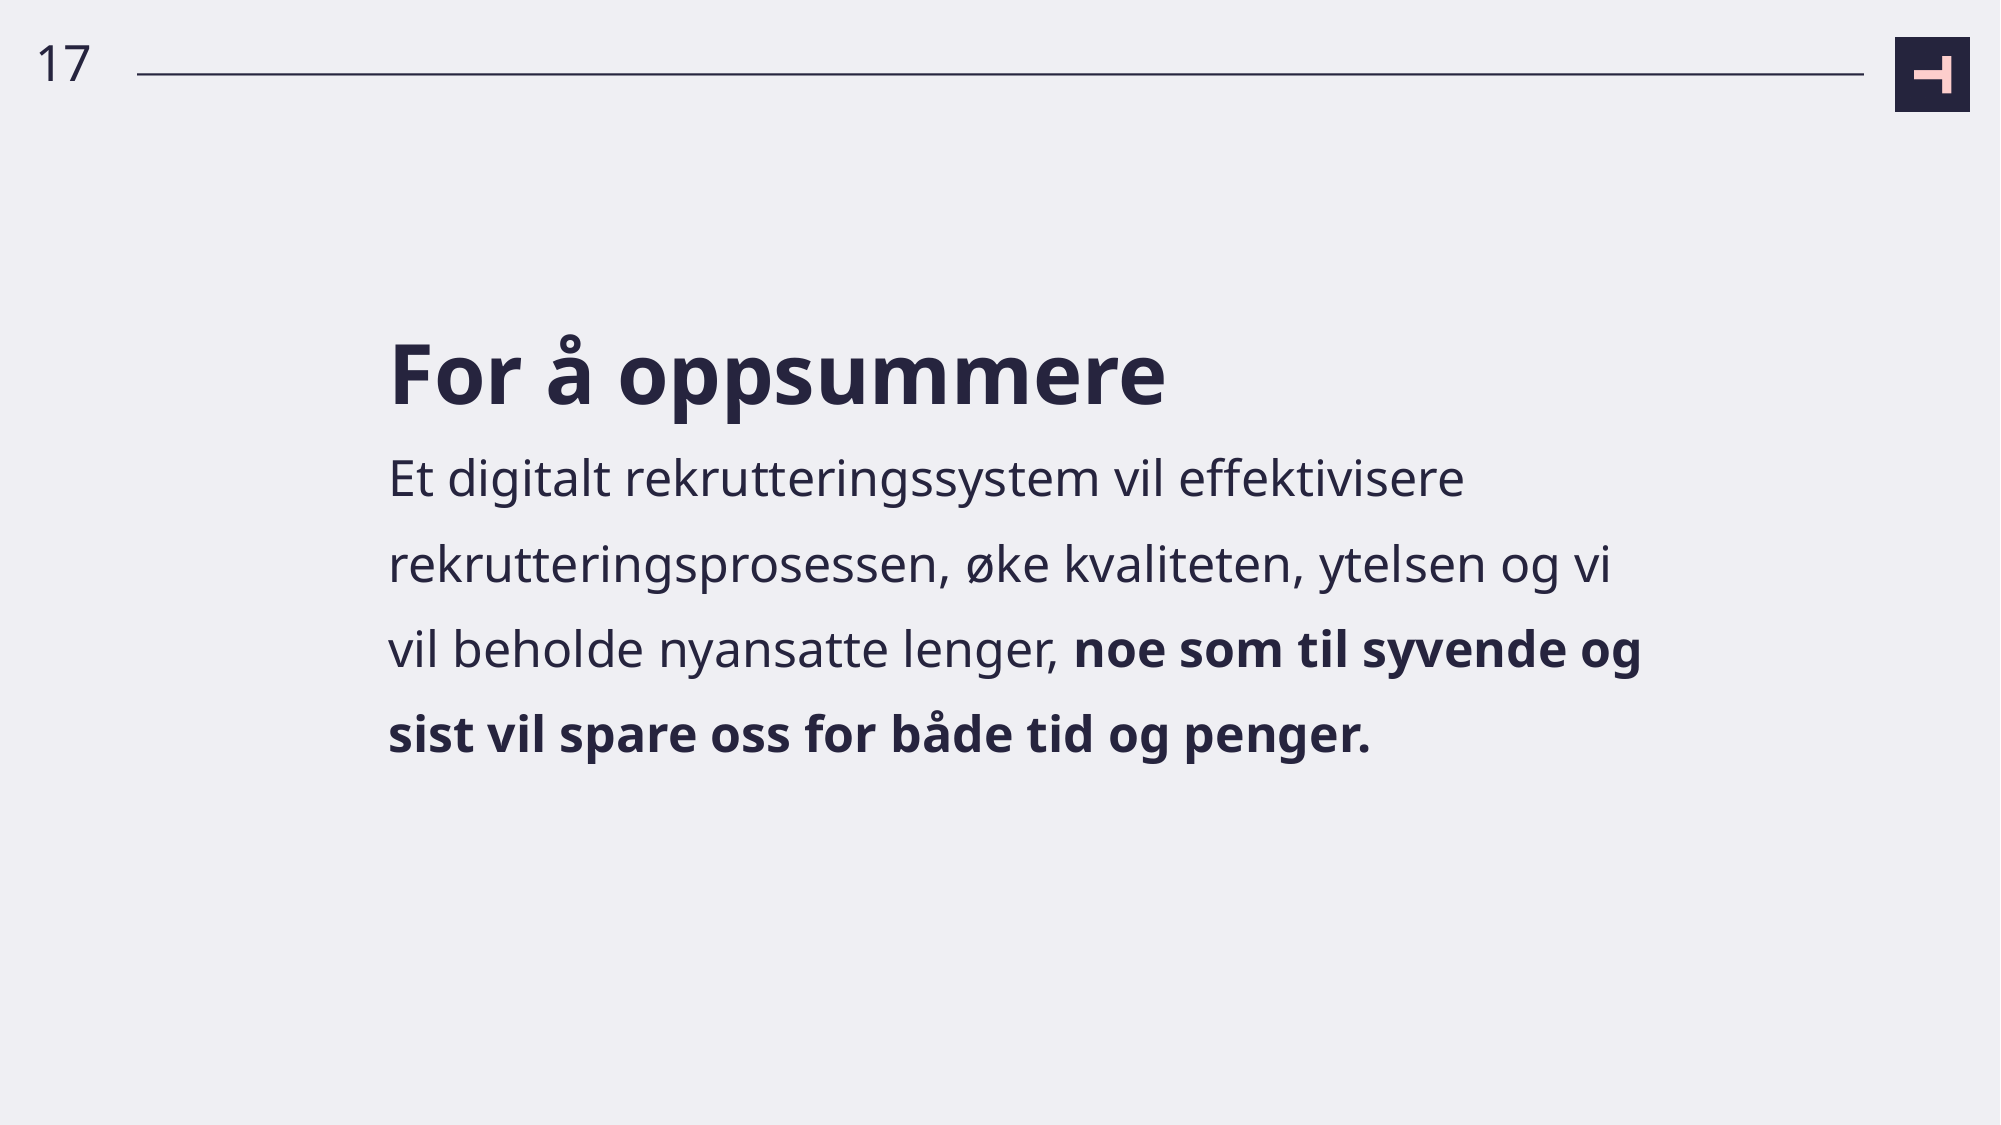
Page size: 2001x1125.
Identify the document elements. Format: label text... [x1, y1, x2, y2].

slide_number 17 [35, 35, 138, 96]
picture [1895, 37, 1970, 112]
title For å oppsummere Et digitalt rekrutteringssystem vil effektivisere rekrutteringsprosessen, øke kvaliteten, ytelsen og vi vil beholde nyansatte lenger, noe som til syvende og sist vil spare oss for både tid og penger. [388, 341, 1660, 843]
